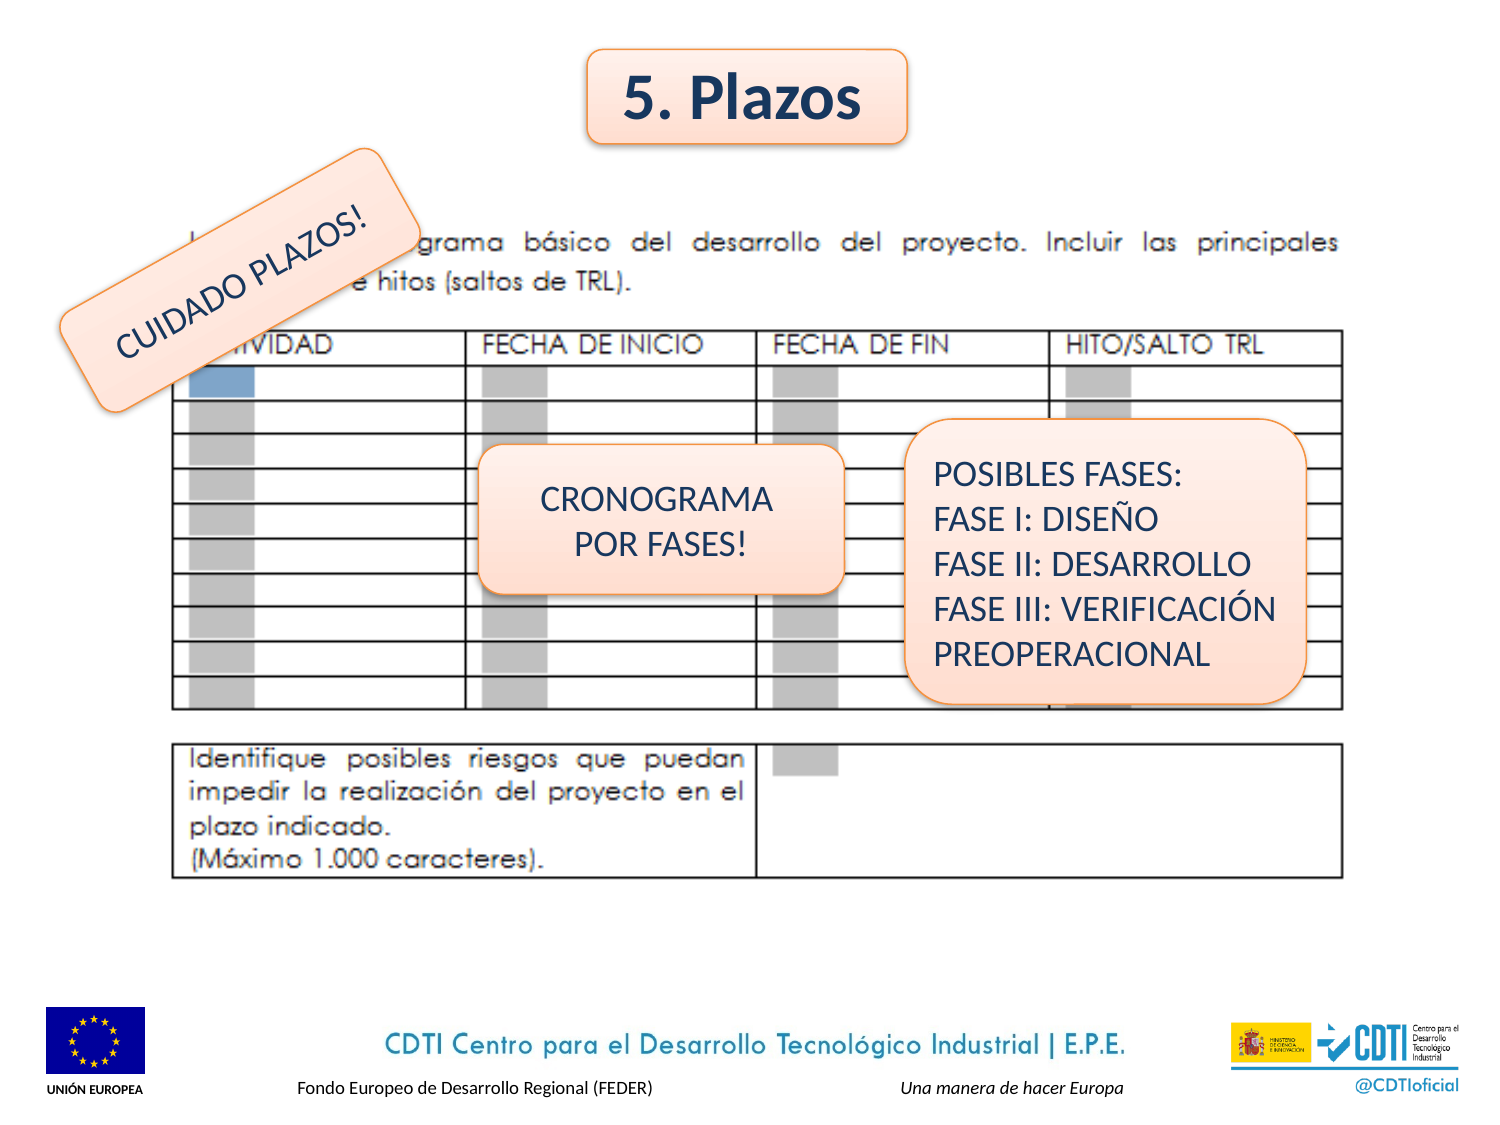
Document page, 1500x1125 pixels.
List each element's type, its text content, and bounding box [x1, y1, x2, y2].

text_box CUIDADO PLAZOS! [233, 147, 416, 218]
picture [371, 1014, 1139, 1074]
title 5. Plazos [75, 45, 1425, 233]
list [139, 219, 1377, 903]
picture [1231, 1022, 1459, 1094]
picture [46, 1007, 145, 1074]
text_box CUIDADO PLAZOS! [59, 273, 134, 413]
